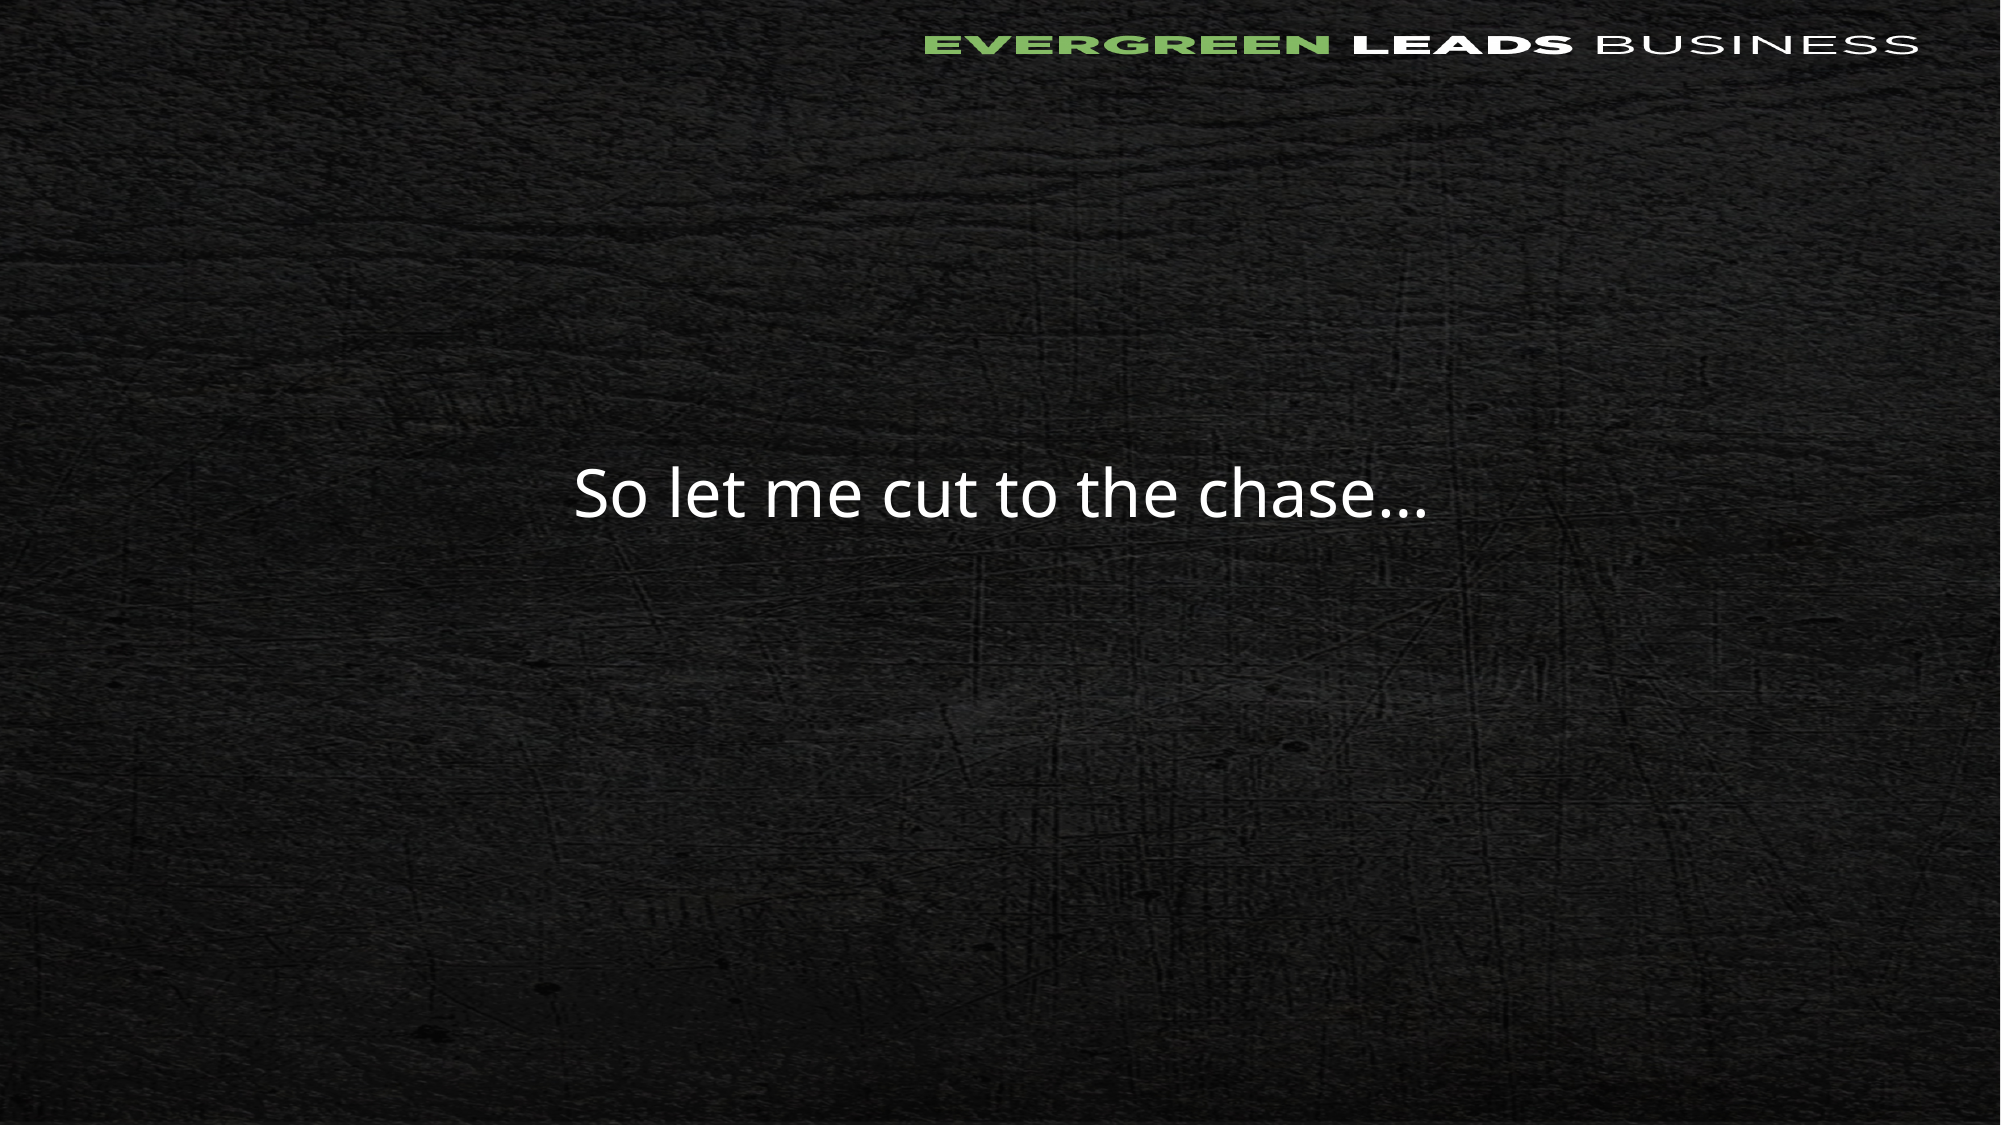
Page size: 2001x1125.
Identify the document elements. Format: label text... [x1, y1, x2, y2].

list So let me cut to the chase… [449, 452, 1556, 654]
picture [0, 0, 2001, 1125]
